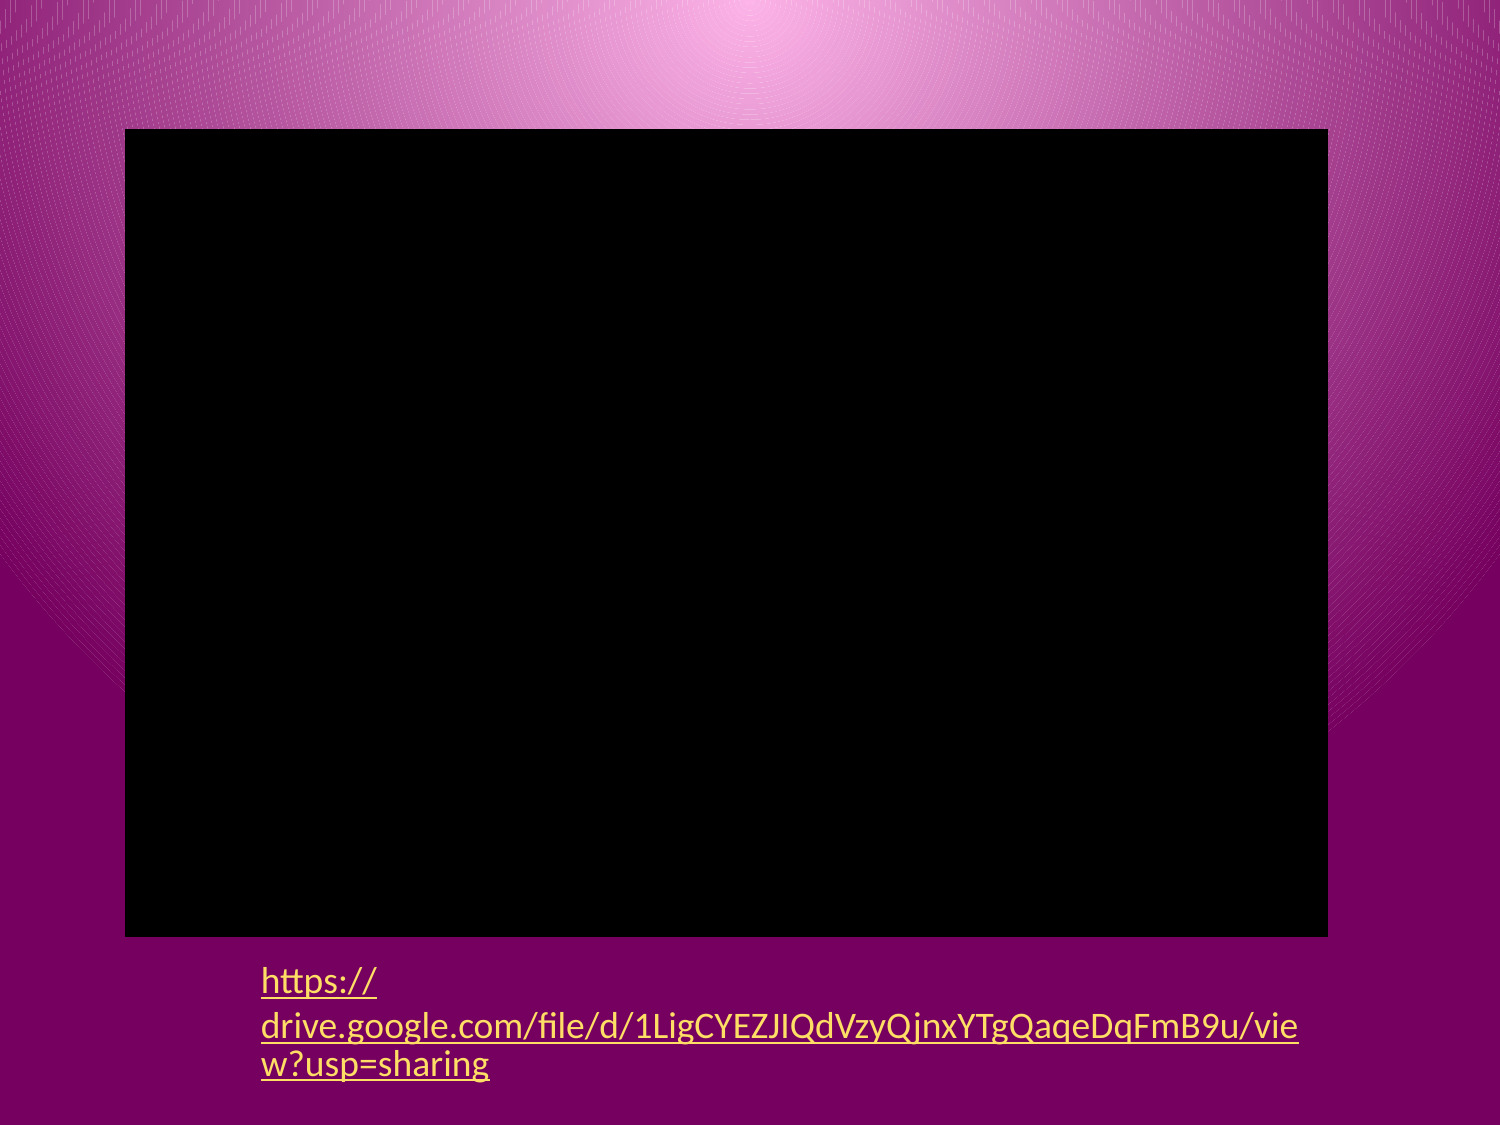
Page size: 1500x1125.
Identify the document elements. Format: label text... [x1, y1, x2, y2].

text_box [124, 128, 1329, 938]
text_box https://drive.google.com/file/d/1LigCYEZJIQdVzyQjnxYTgQaqeDqFmB9u/view?usp=sharing [246, 949, 1336, 1099]
